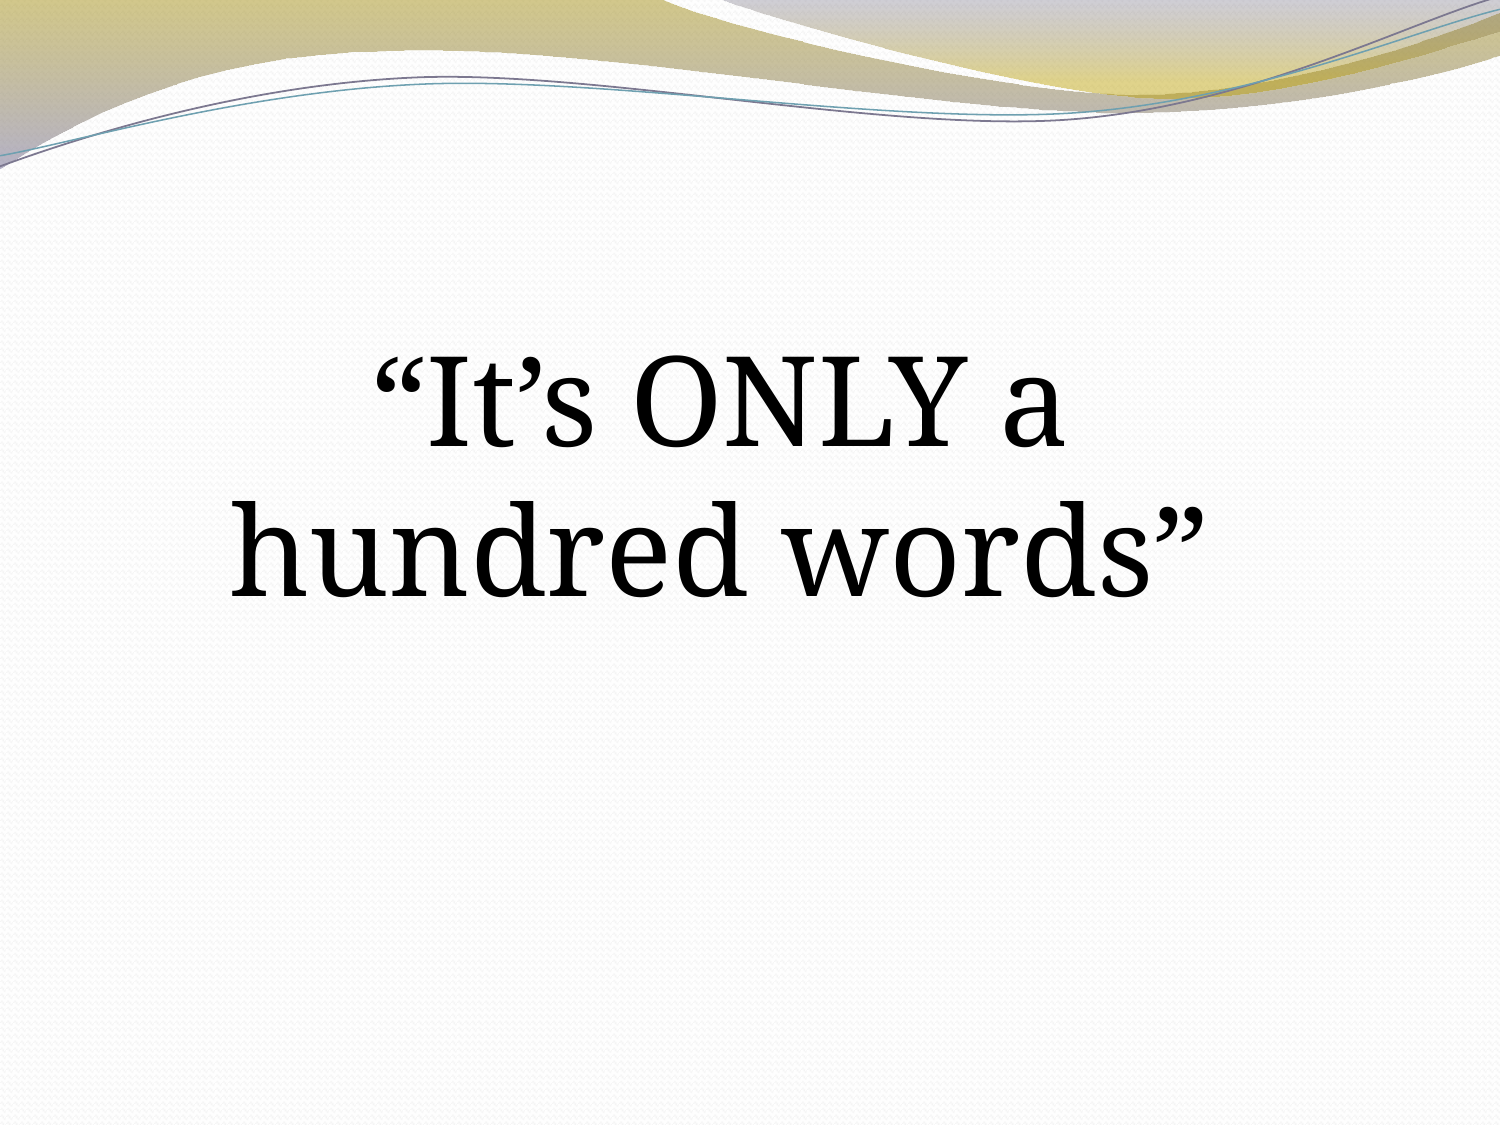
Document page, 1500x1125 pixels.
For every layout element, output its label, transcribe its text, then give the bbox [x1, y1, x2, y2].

text_box “It’s ONLY a hundred words” [112, 314, 1329, 630]
